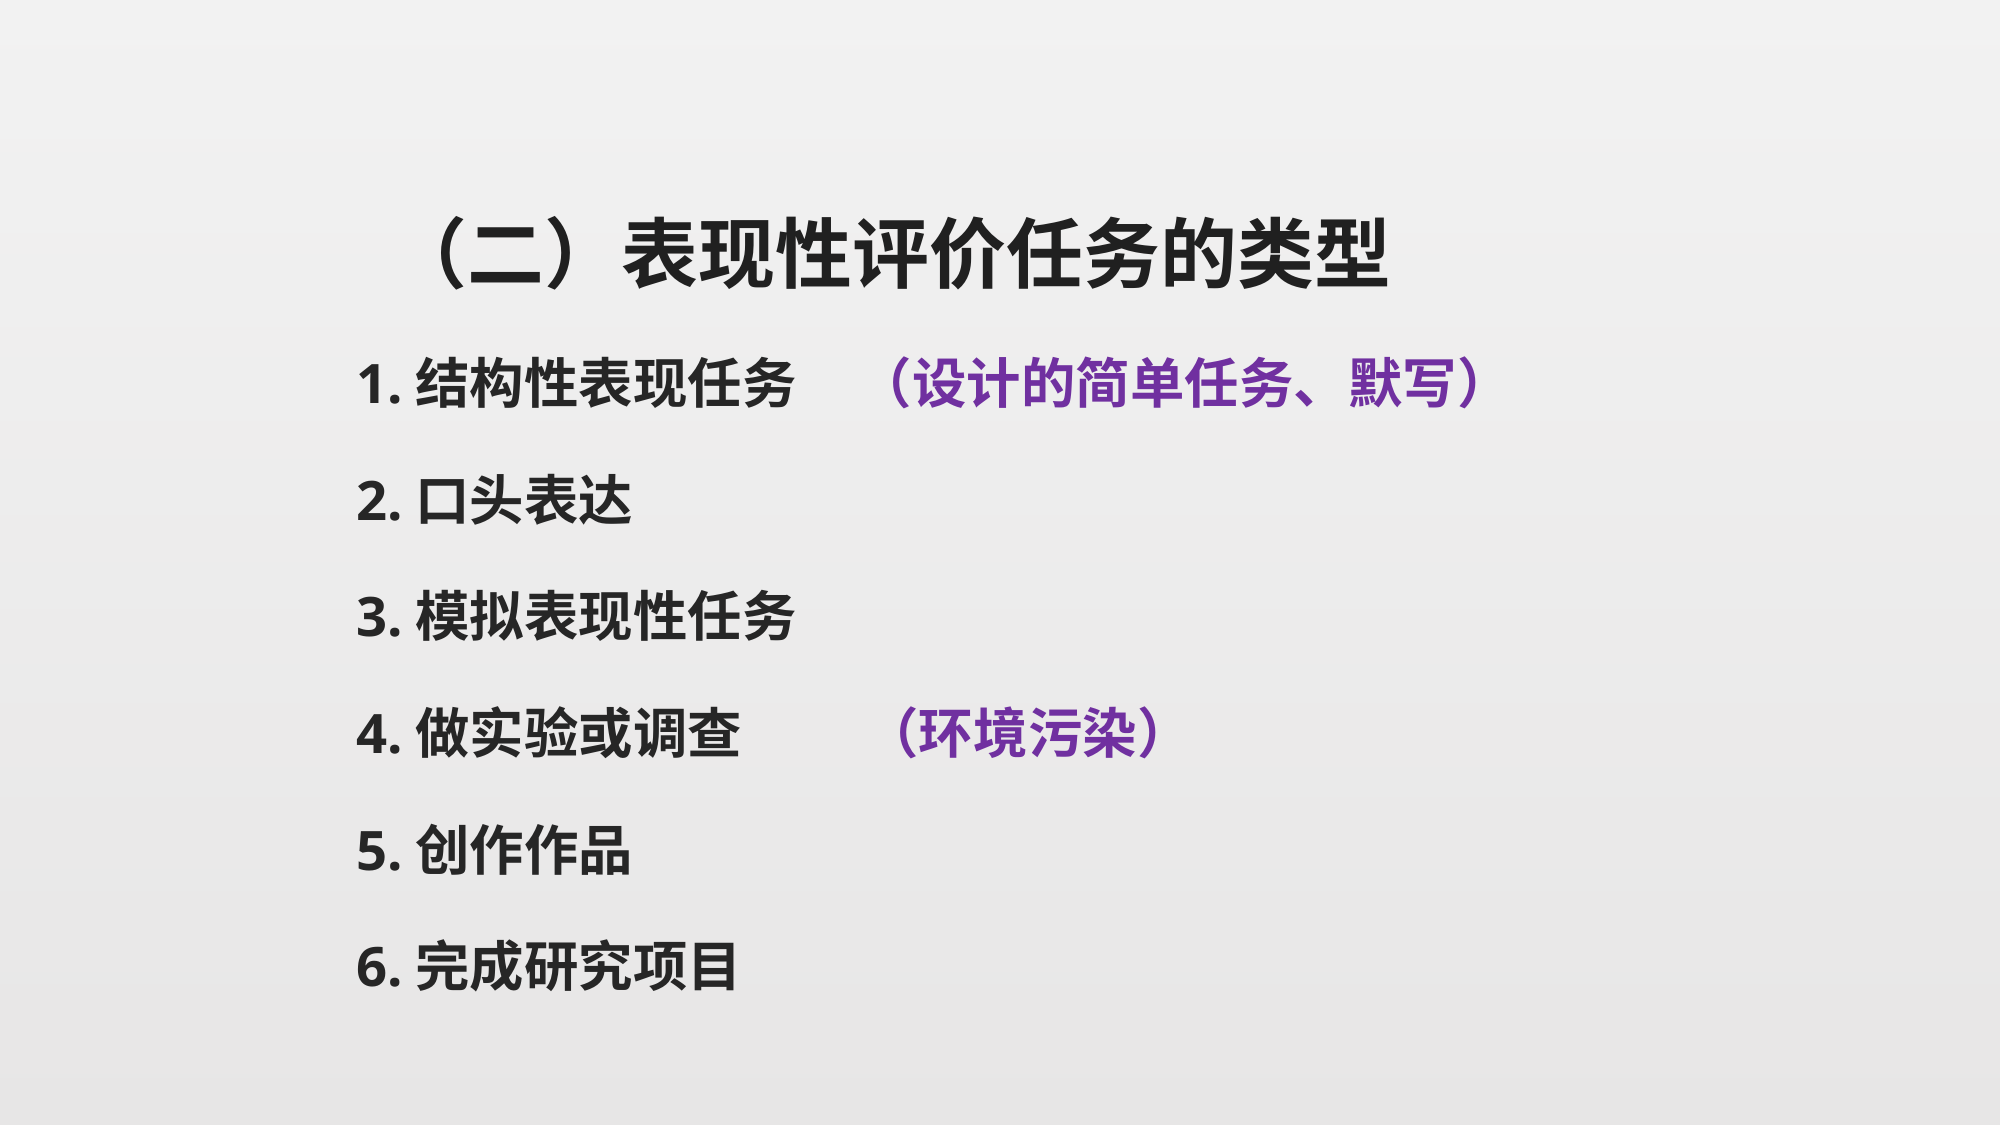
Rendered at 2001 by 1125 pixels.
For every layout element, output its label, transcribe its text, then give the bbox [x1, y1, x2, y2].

list （二）表现性评价任务的类型 1.结构性表现任务 （设计的简单任务、默写） 2.口头表达 3.模拟表现性任务 4.做实验或调查 （环境污染） 5.创作作品 6.完成研究项目 [336, 149, 1664, 1010]
